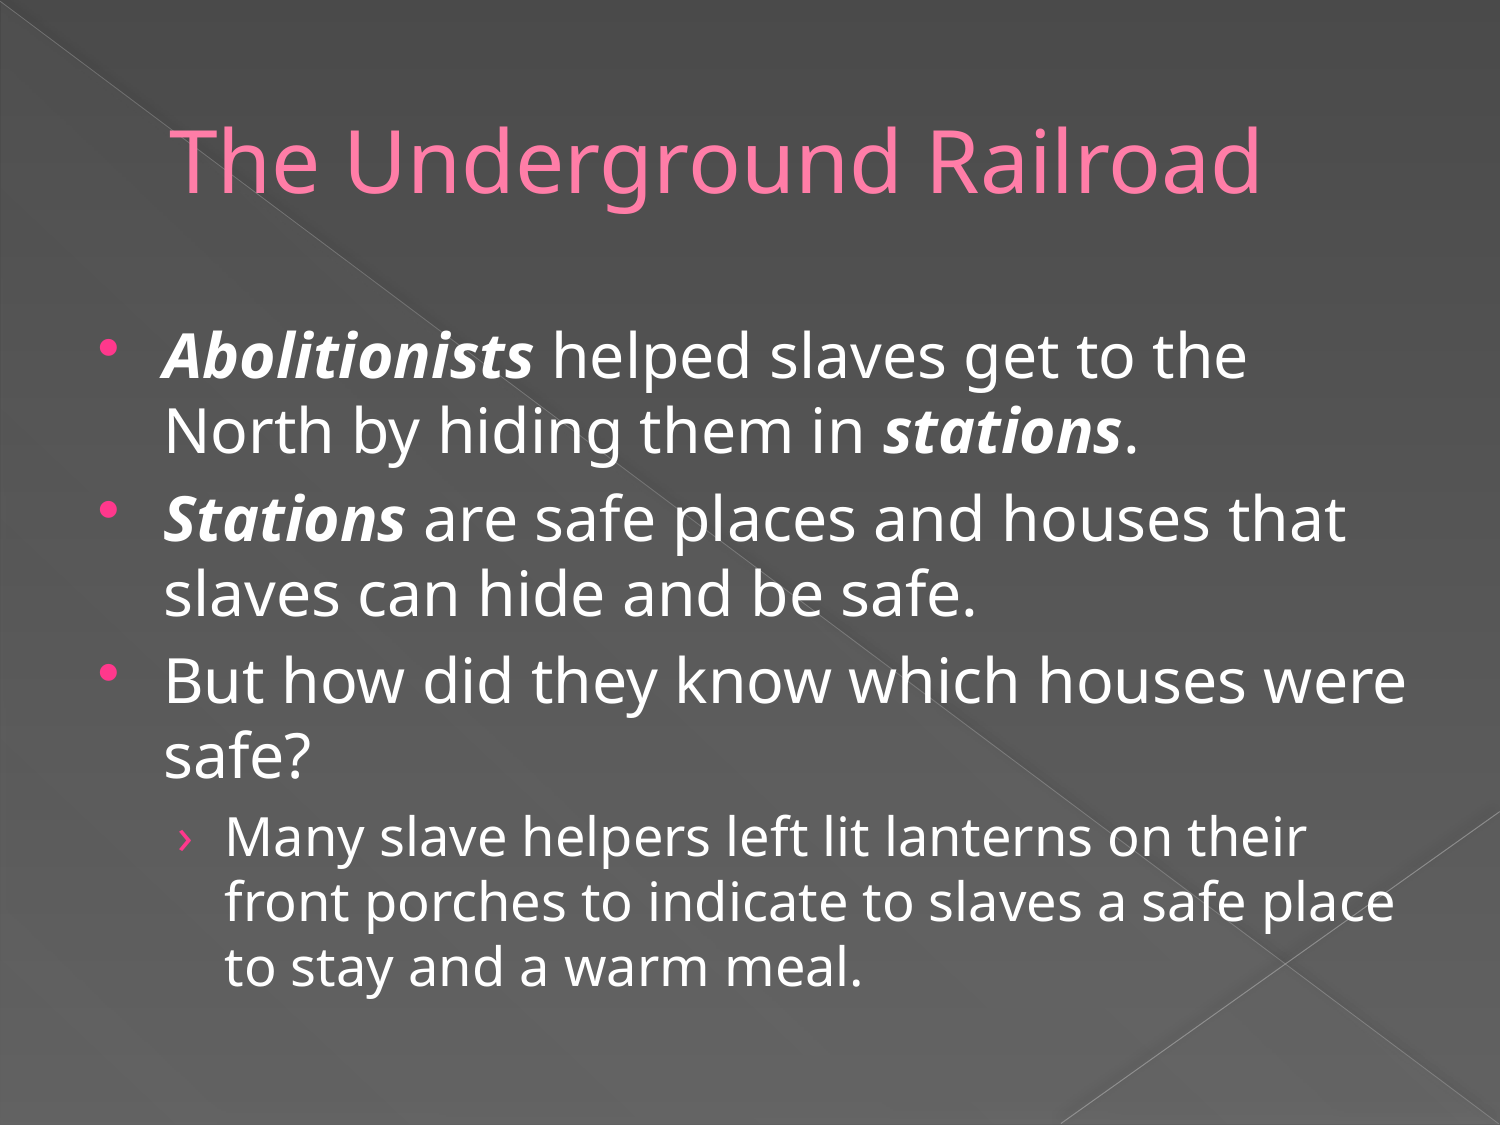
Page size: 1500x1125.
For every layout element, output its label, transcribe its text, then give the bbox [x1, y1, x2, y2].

title The Underground Railroad [75, 43, 1425, 274]
list Abolitionists helped slaves get to the North by hiding them in stations. Stations are safe places and houses that slaves can hide and be safe. But how did they know which houses were safe? Many slave helpers left lit lanterns on their front porches to indicate to slaves a safe place to stay and a warm meal. [75, 308, 1425, 1059]
